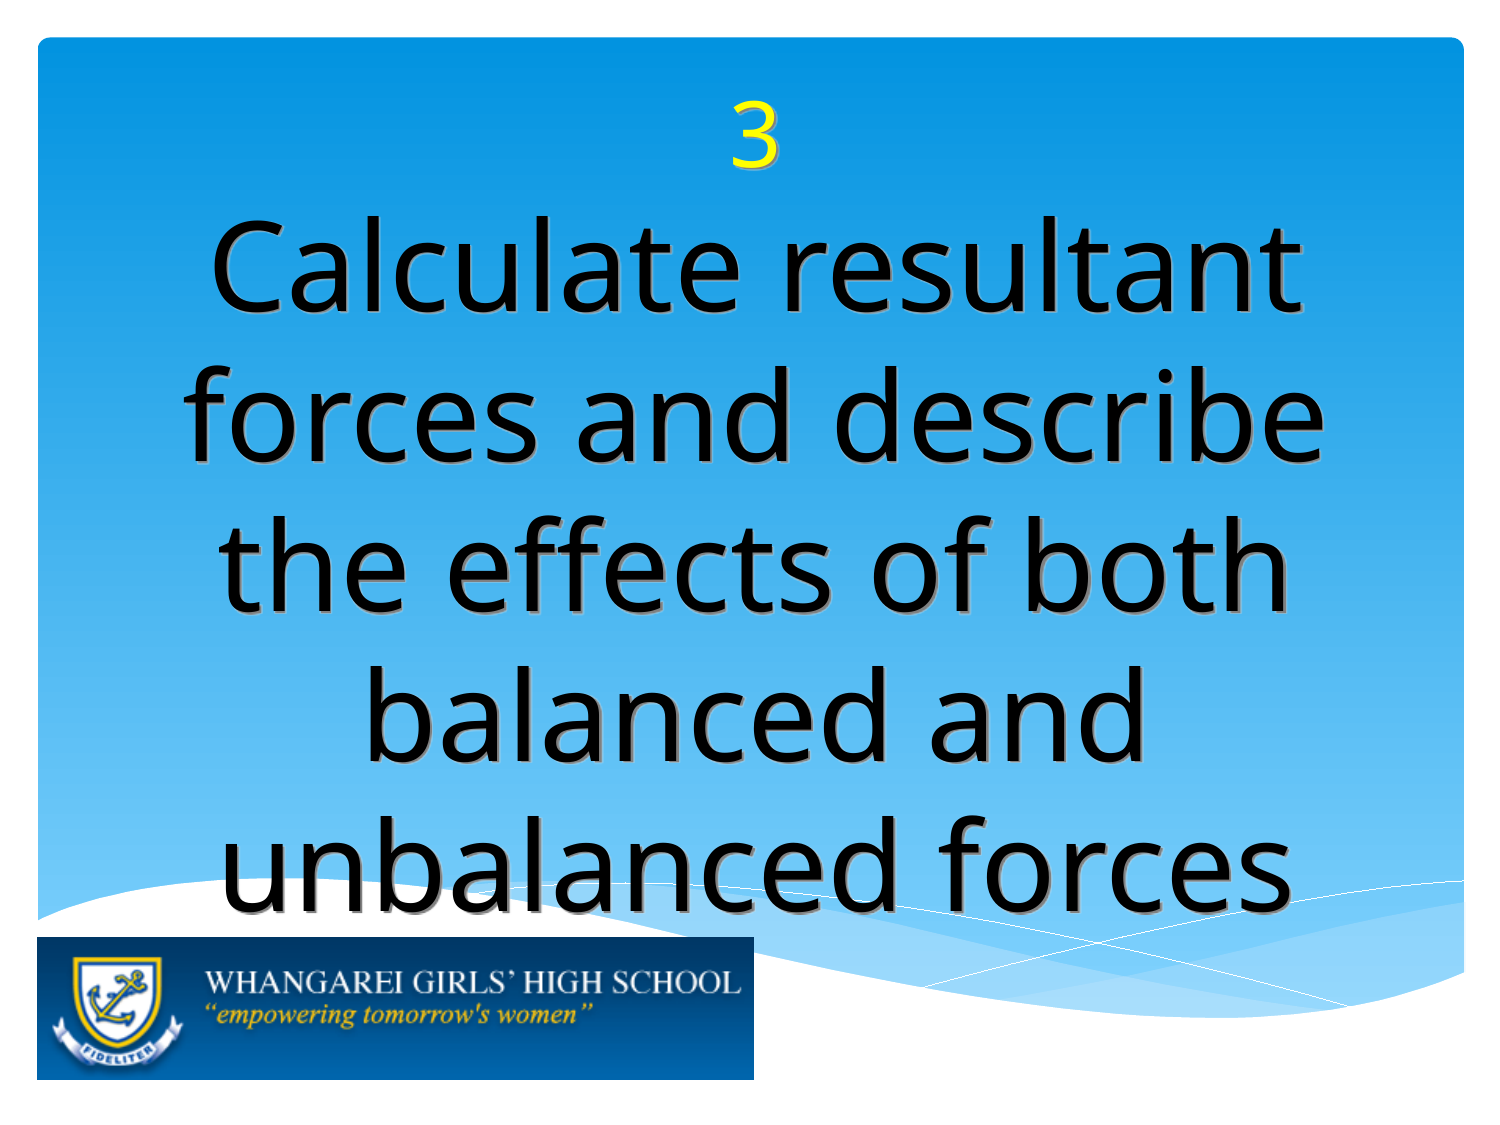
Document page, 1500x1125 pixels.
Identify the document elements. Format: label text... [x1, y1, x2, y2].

text_box 3 Calculate resultant forces and describe the effects of both balanced and unbalanced forces [74, 99, 1438, 913]
picture [37, 937, 754, 1080]
